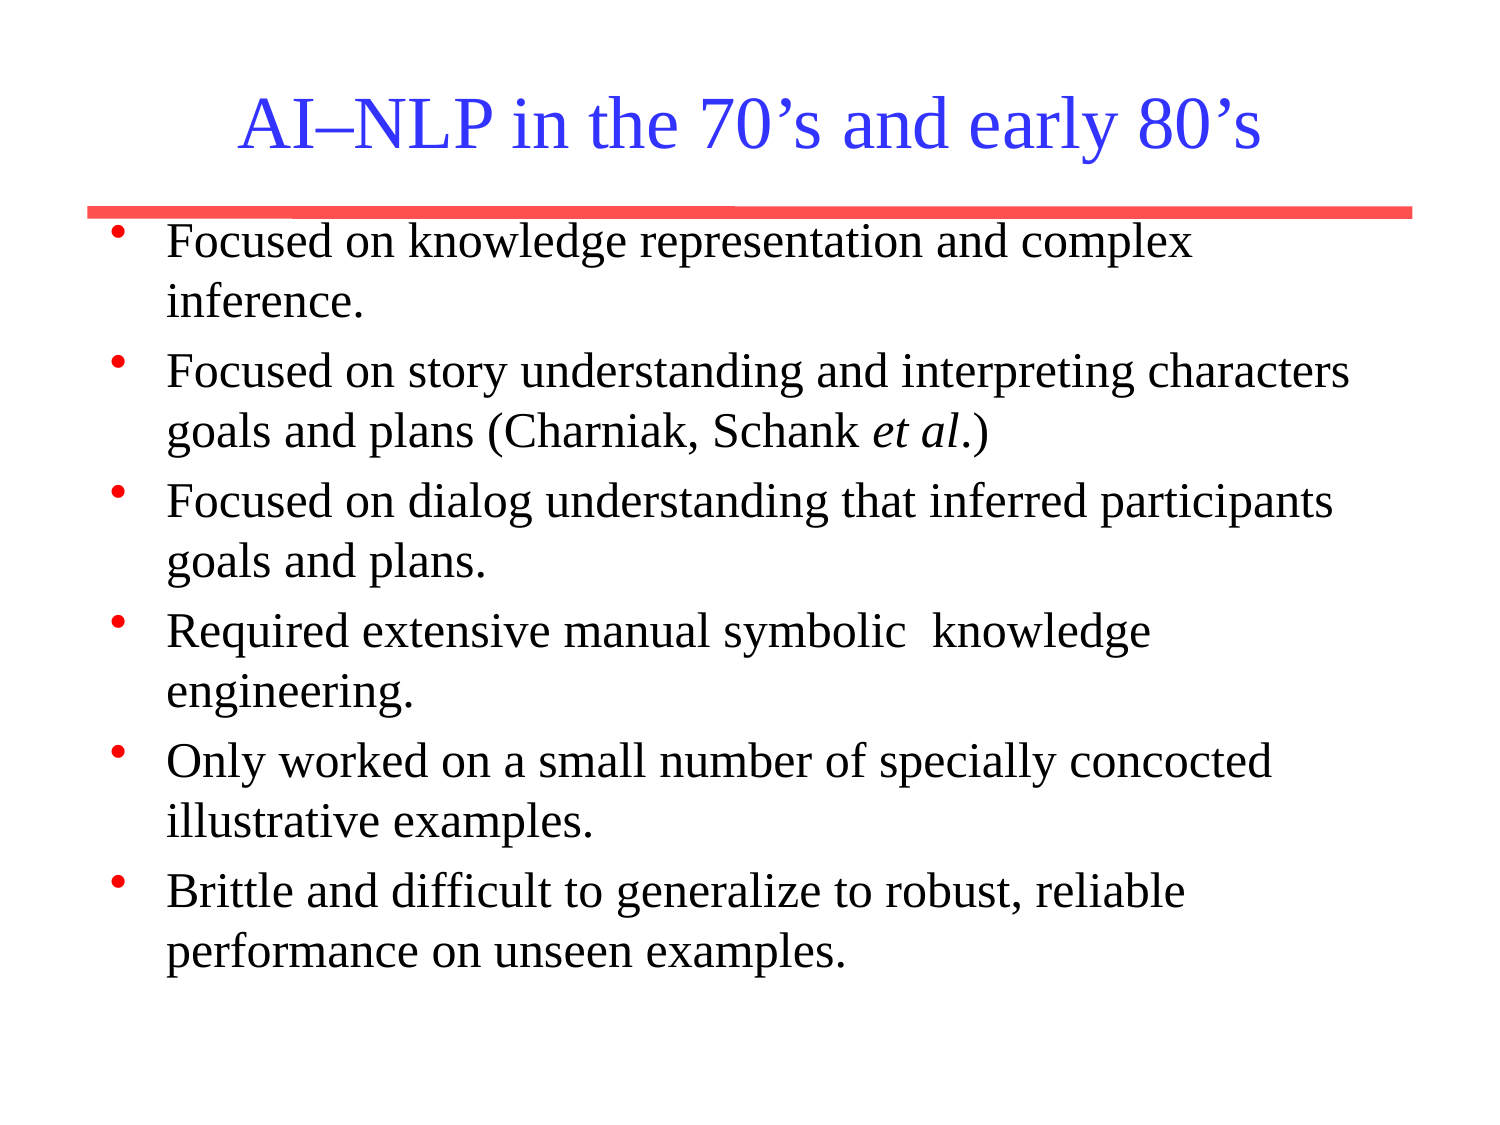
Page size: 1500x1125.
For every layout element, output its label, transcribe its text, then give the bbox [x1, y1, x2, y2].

title AI–NLP in the 70’s and early 80’s [112, 37, 1388, 199]
list Focused on knowledge representation and complex inference. Focused on story understanding and interpreting characters goals and plans (Charniak, Schank et al.) Focused on dialog understanding that inferred participants goals and plans. Required extensive manual symbolic knowledge engineering. Only worked on a small number of specially concocted illustrative examples. Brittle and difficult to generalize to robust, reliable performance on unseen examples. [94, 199, 1412, 1013]
